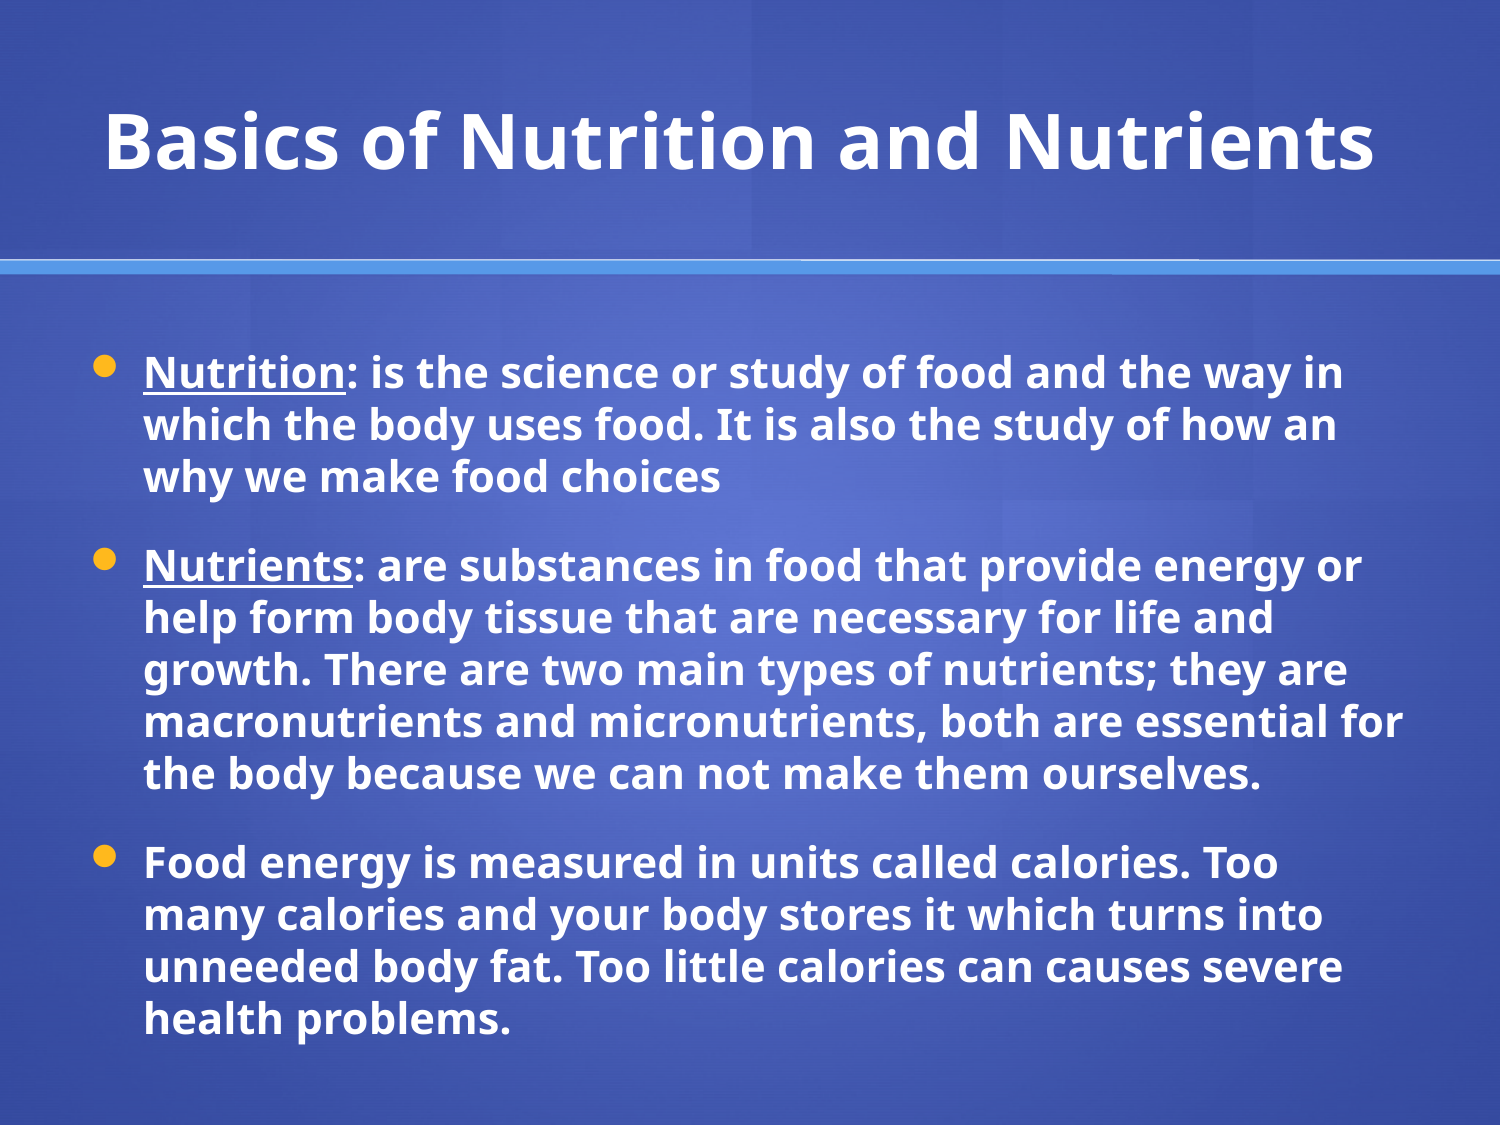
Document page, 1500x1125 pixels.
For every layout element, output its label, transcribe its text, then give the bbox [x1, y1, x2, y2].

list Nutrition: is the science or study of food and the way in which the body uses food. It is also the study of how an why we make food choices Nutrients: are substances in food that provide energy or help form body tissue that are necessary for life and growth. There are two main types of nutrients; they are macronutrients and micronutrients, both are essential for the body because we can not make them ourselves. Food energy is measured in units called calories. Too many calories and your body stores it which turns into unneeded body fat. Too little calories can causes severe health problems. [75, 337, 1425, 1058]
title Basics of Nutrition and Nutrients [75, 45, 1425, 233]
